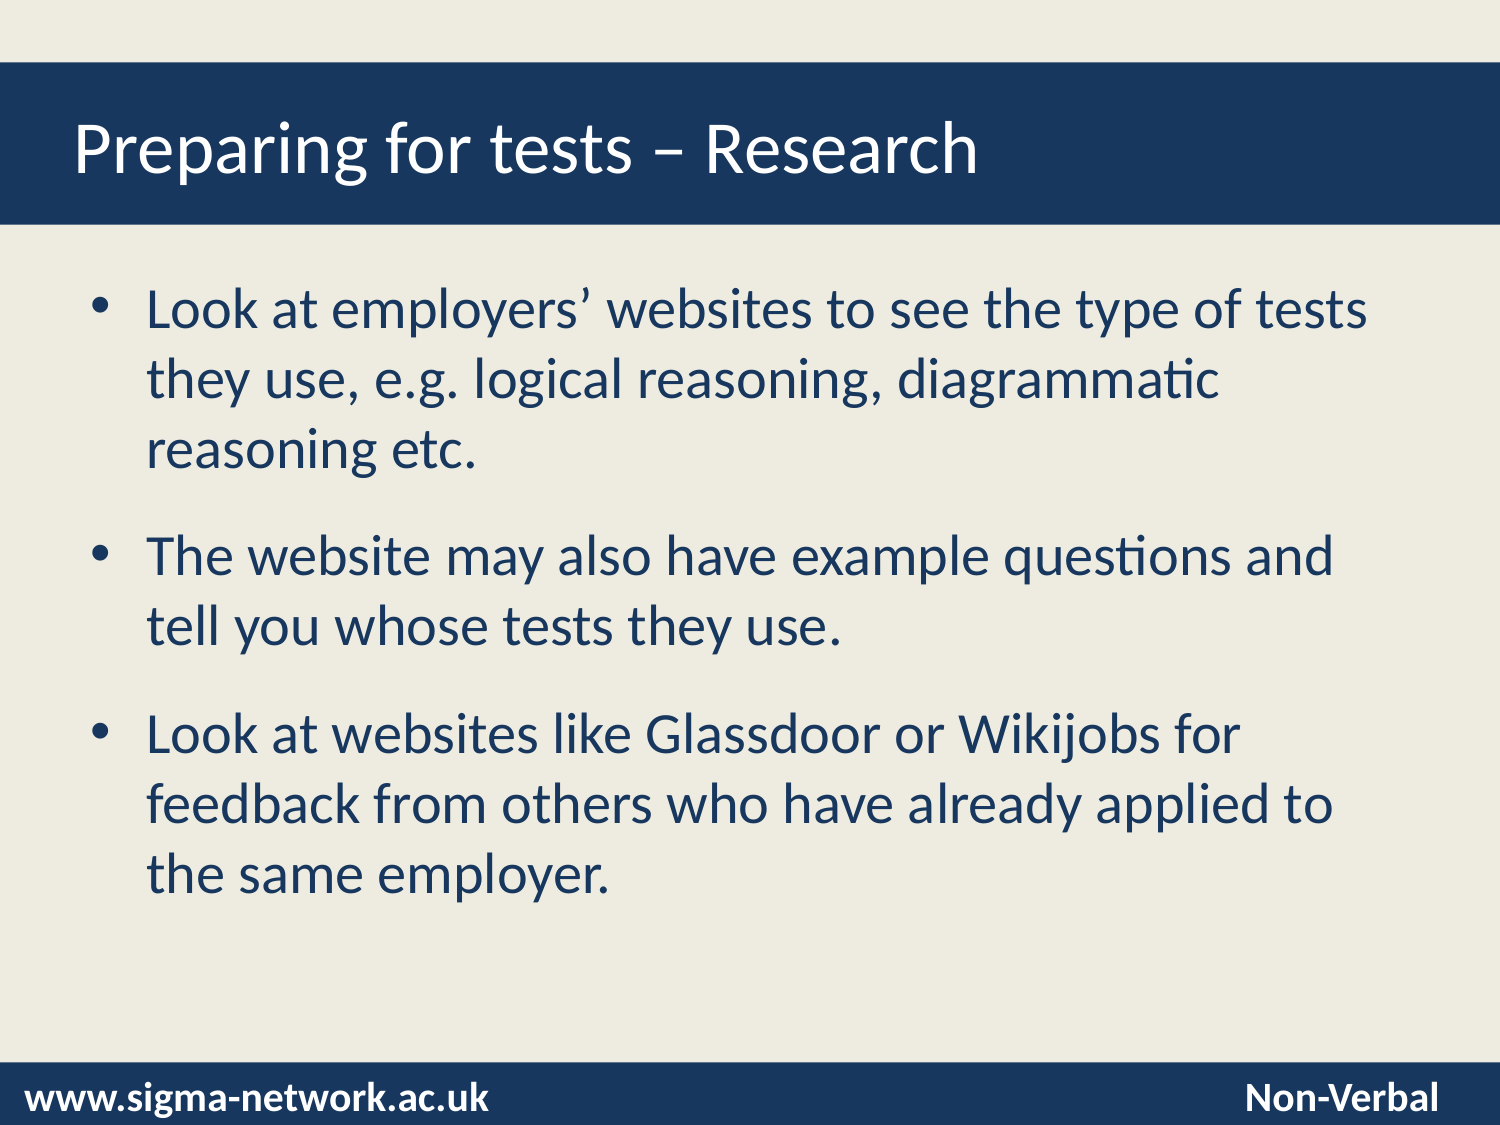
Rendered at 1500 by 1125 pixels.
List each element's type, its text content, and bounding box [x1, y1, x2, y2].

title Preparing for tests – Research [0, 62, 1500, 225]
list Look at employers’ websites to see the type of tests they use, e.g. logical reasoning, diagrammatic reasoning etc. The website may also have example questions and tell you whose tests they use. Look at websites like Glassdoor or Wikijobs for feedback from others who have already applied to the same employer. [75, 262, 1425, 1005]
